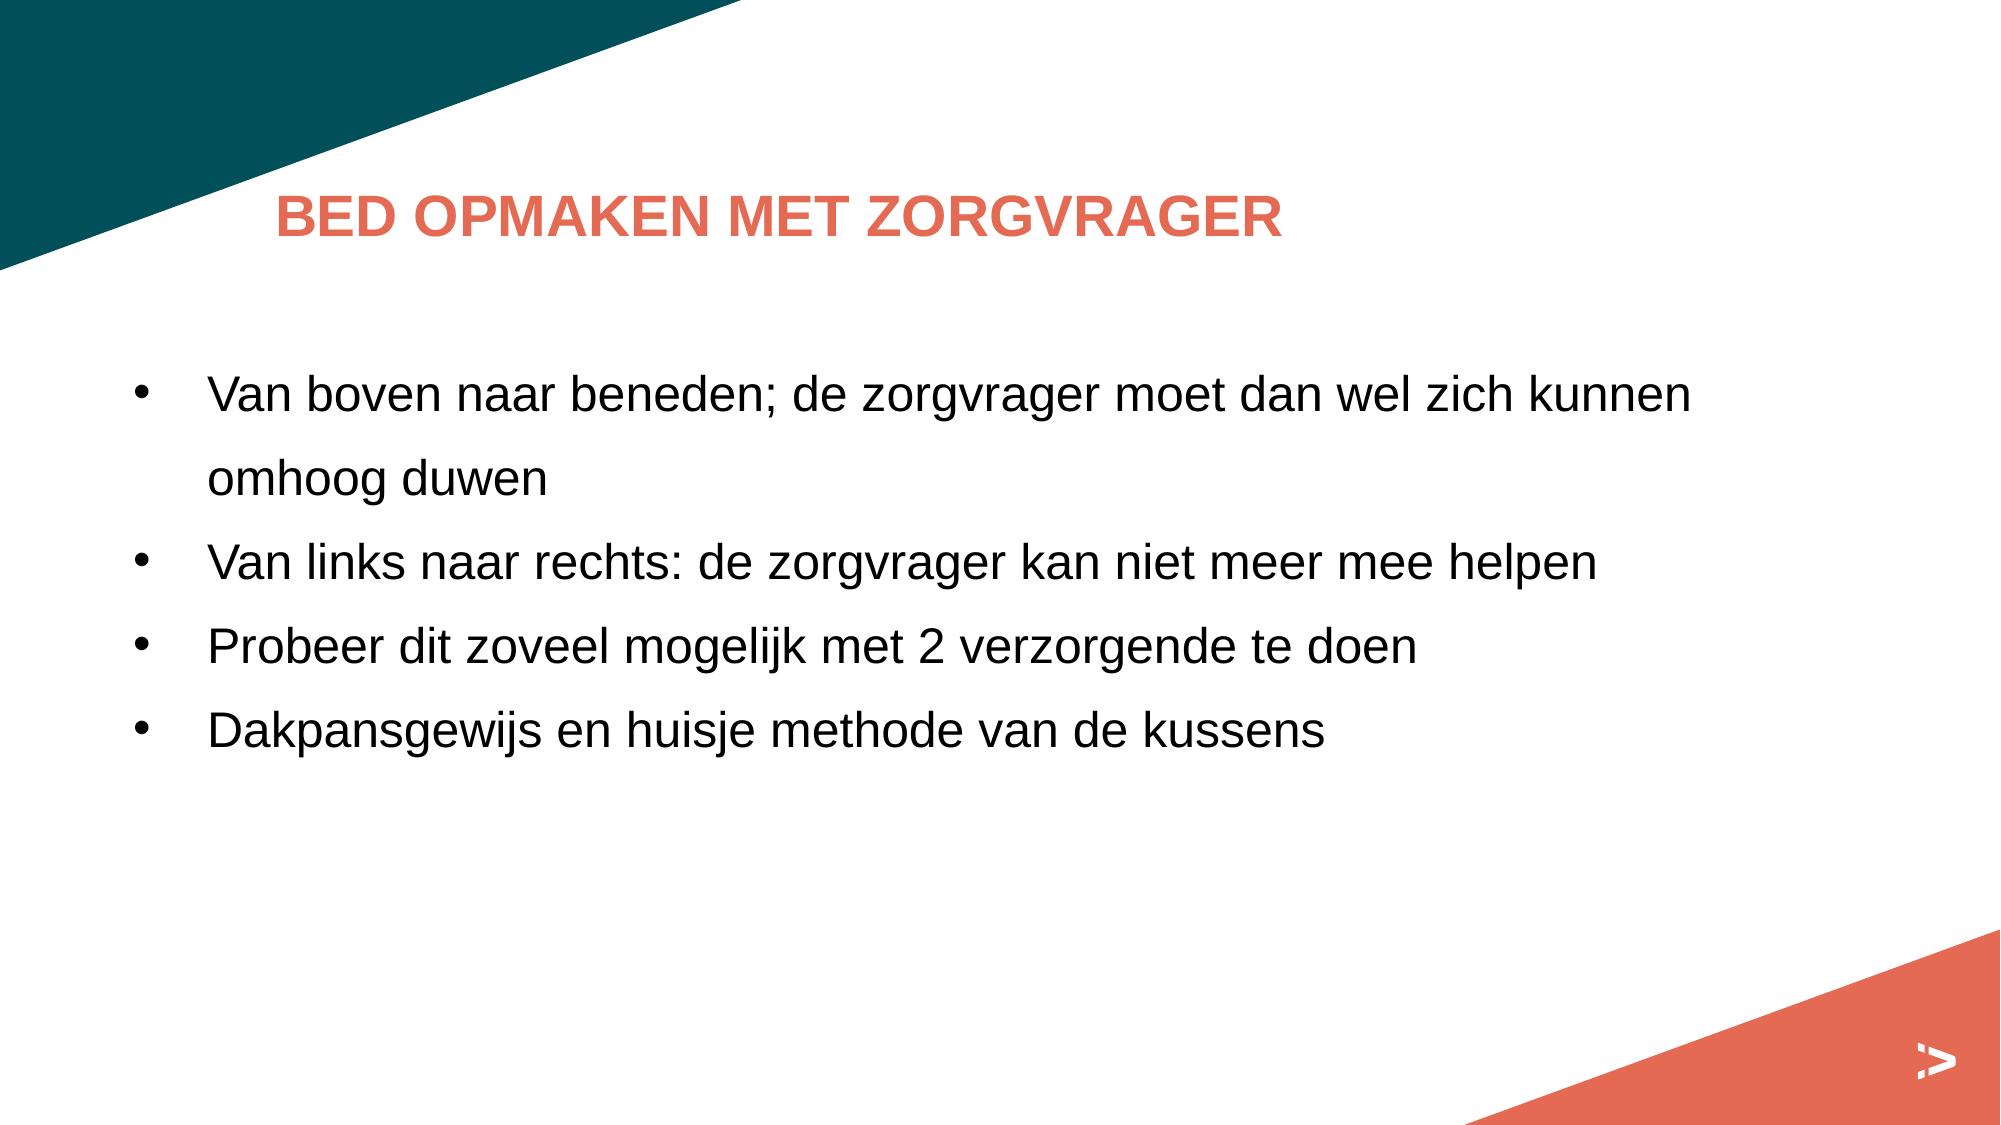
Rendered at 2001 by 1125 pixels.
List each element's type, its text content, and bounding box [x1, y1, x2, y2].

title Bed opmaken met zorgvrager [275, 120, 2000, 338]
list Van boven naar beneden; de zorgvrager moet dan wel zich kunnen omhoog duwen Van links naar rechts: de zorgvrager kan niet meer mee helpen Probeer dit zoveel mogelijk met 2 verzorgende te doen Dakpansgewijs en huisje methode van de kussens [133, 337, 1859, 973]
